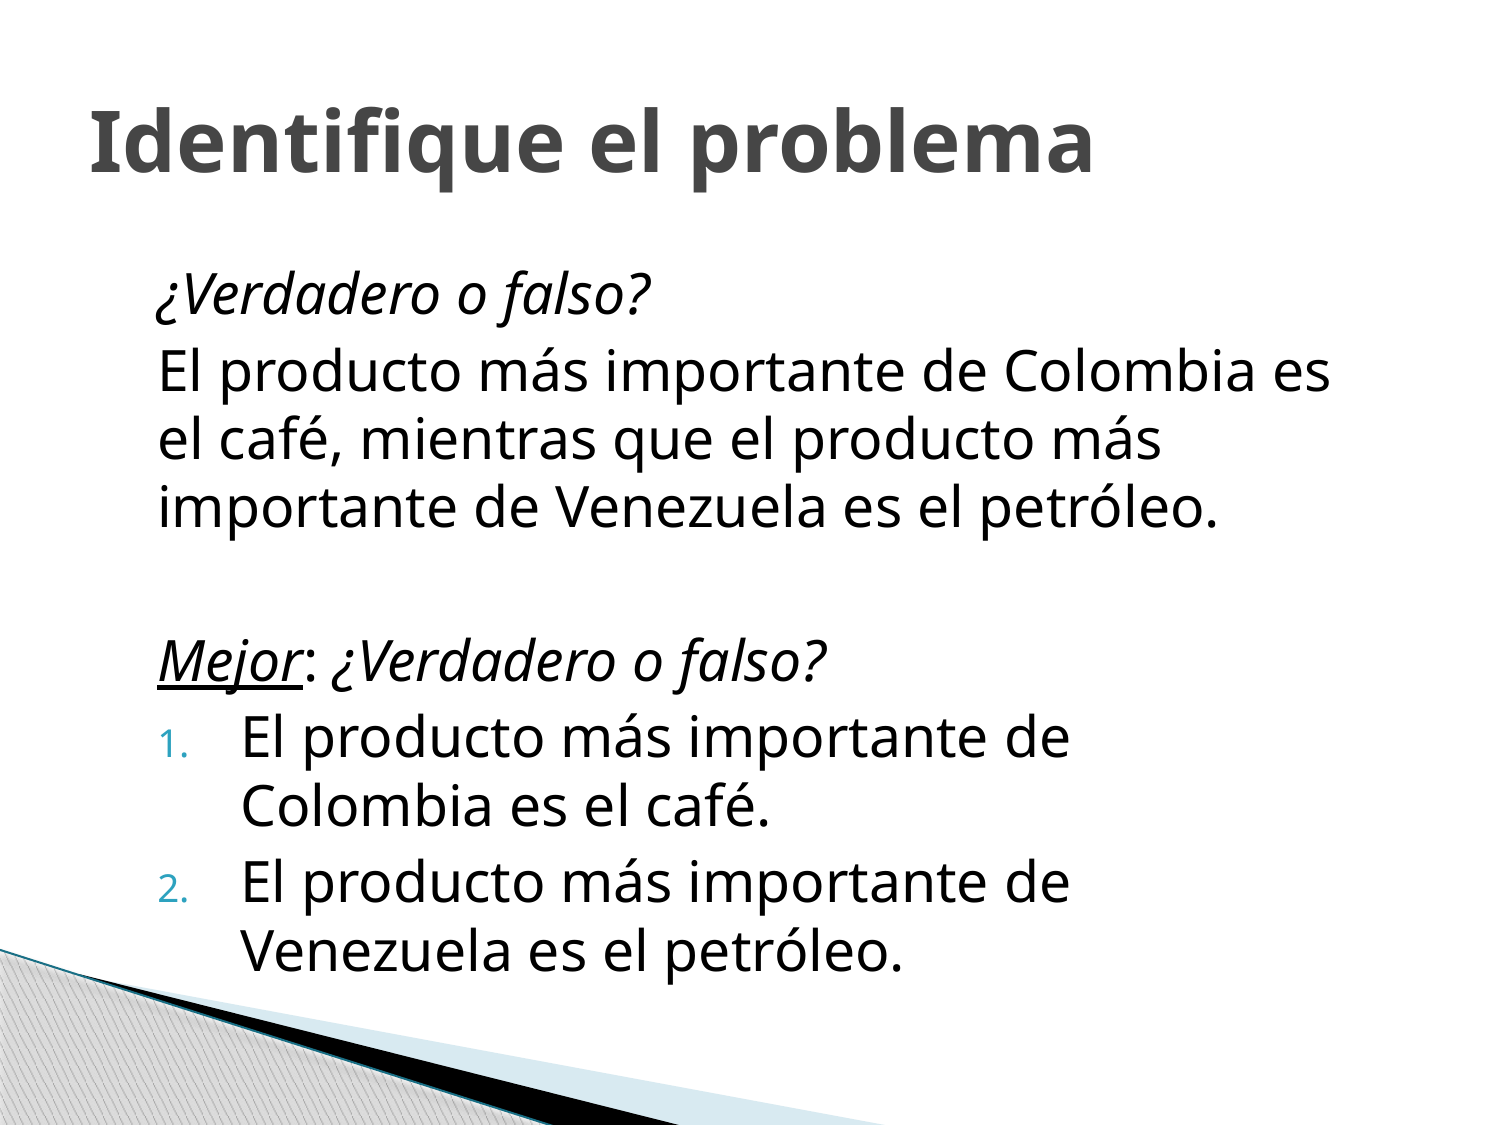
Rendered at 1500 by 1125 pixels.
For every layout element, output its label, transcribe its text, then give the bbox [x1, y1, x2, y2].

title Identifique el problema [75, 45, 1425, 233]
list ¿Verdadero o falso? El producto más importante de Colombia es el café, mientras que el producto más importante de Venezuela es el petróleo. Mejor: ¿Verdadero o falso? El producto más importante de Colombia es el café. El producto más importante de Venezuela es el petróleo. [125, 249, 1350, 993]
